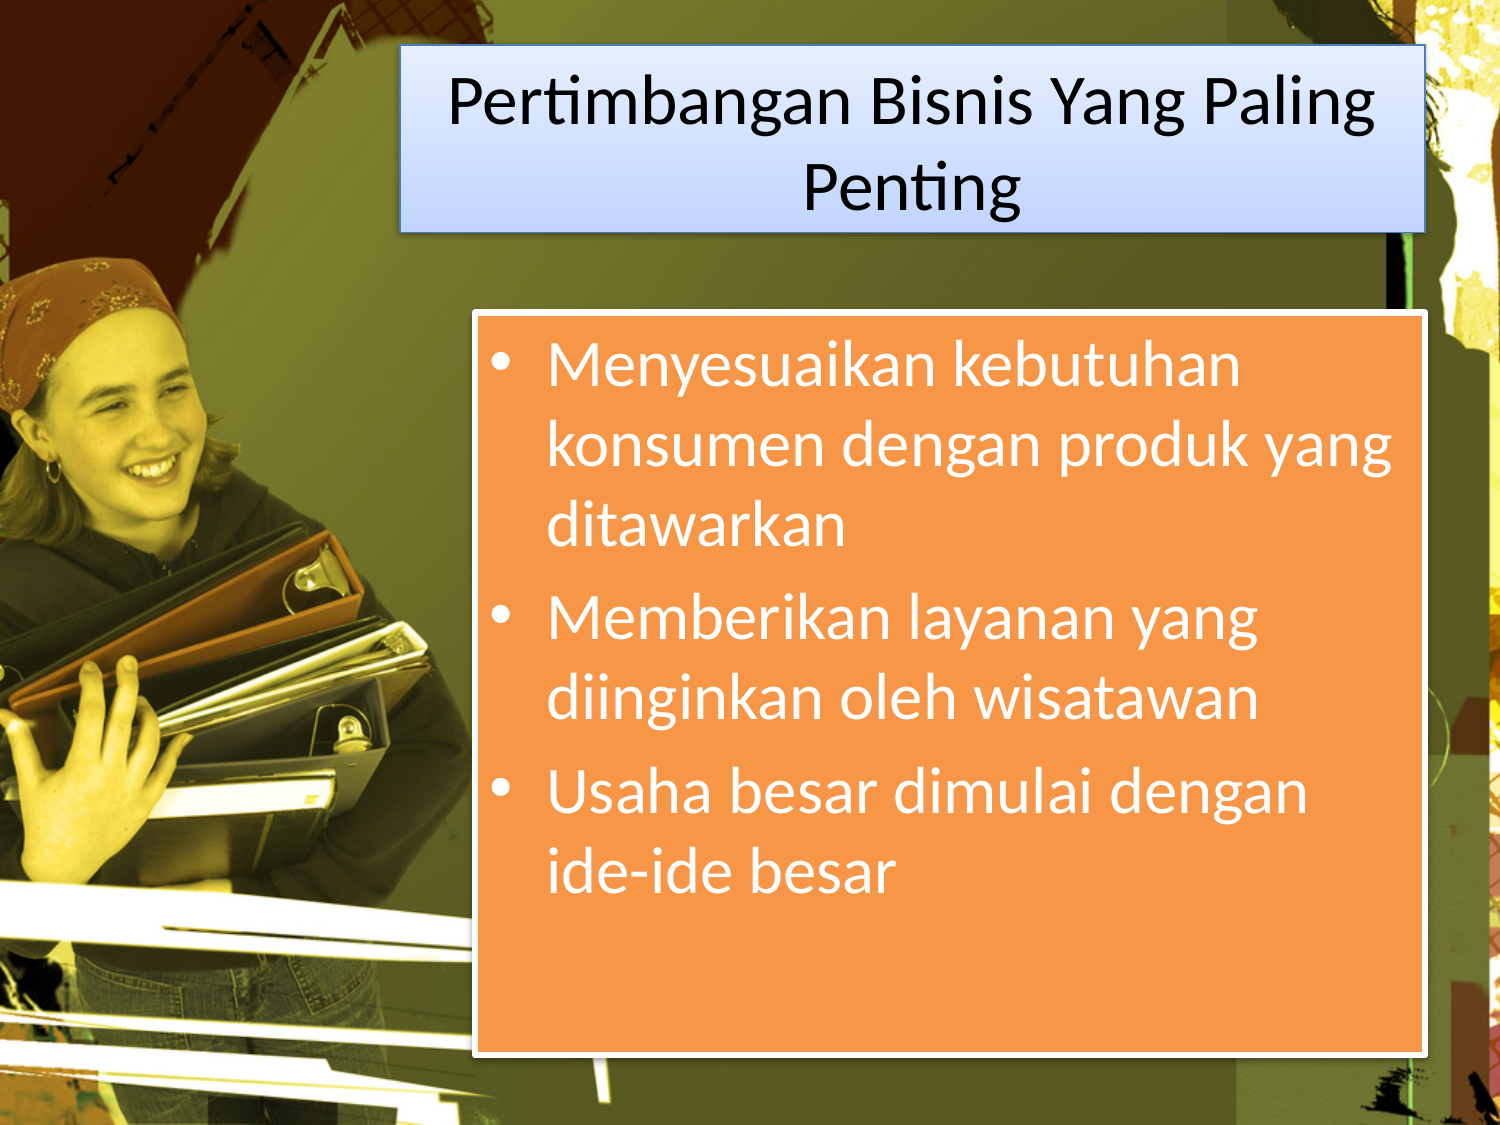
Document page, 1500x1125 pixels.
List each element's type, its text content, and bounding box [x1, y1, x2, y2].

title Pertimbangan Bisnis Yang Paling Penting [399, 44, 1426, 233]
list Menyesuaikan kebutuhan konsumen dengan produk yang ditawarkan Memberikan layanan yang diinginkan oleh wisatawan Usaha besar dimulai dengan ide-ide besar [472, 309, 1428, 1058]
picture [0, 0, 1500, 1125]
